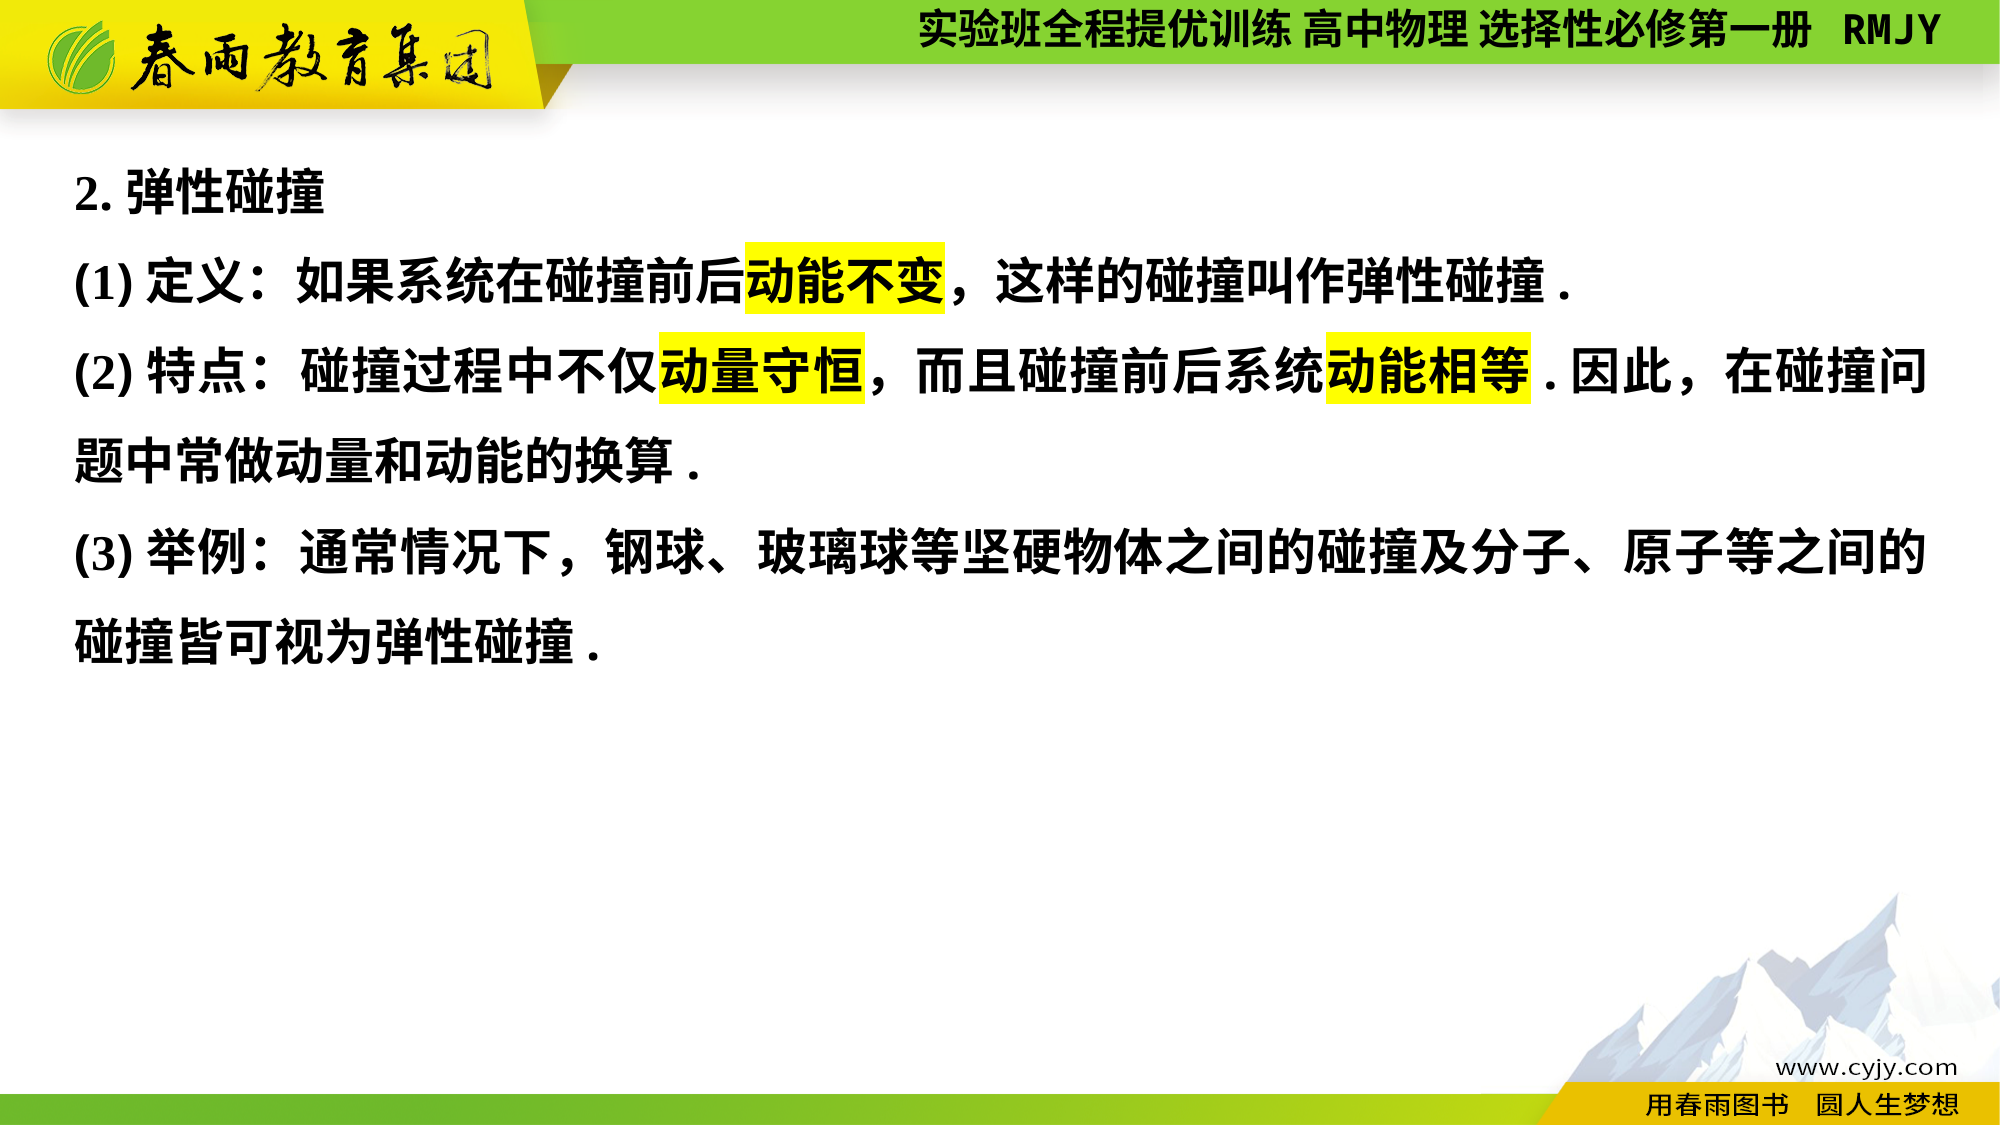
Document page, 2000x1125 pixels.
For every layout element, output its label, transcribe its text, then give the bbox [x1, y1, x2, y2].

picture [0, 0, 2000, 1125]
list 2.弹性碰撞 (1)定义：如果系统在碰撞前后动能不变，这样的碰撞叫作弹性碰撞. (2)特点：碰撞过程中不仅动量守恒，而且碰撞前后系统动能相等.因此，在碰撞问题中常做动量和动能的换算. (3)举例：通常情况下，钢球、玻璃球等坚硬物体之间的碰撞及分子、原子等之间的碰撞皆可视为弹性碰撞. [59, 122, 1944, 672]
